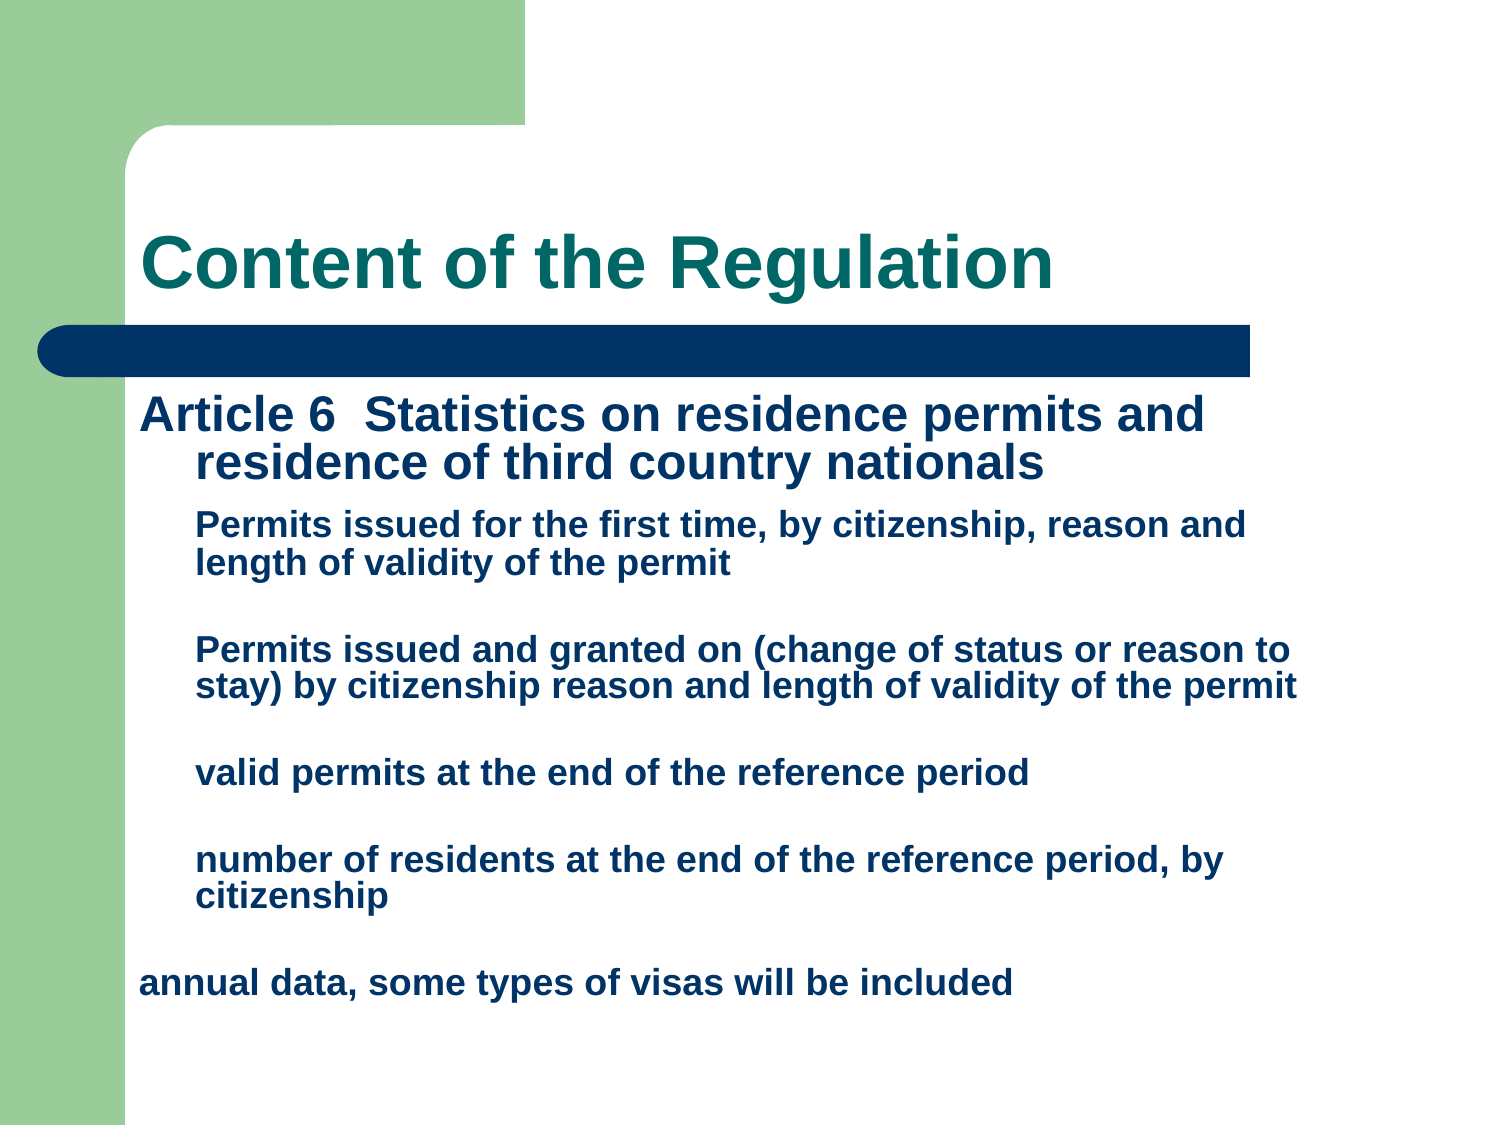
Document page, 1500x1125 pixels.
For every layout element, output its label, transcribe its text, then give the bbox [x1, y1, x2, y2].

title Content of the Regulation [124, 124, 1426, 313]
list Article 6 Statistics on residence permits and residence of third country nationals Permits issued for the first time, by citizenship, reason and length of validity of the permit Permits issued and granted on (change of status or reason to stay) by citizenship reason and length of validity of the permit valid permits at the end of the reference period number of residents at the end of the reference period, by citizenship annual data, some types of visas will be included [123, 385, 1375, 1036]
